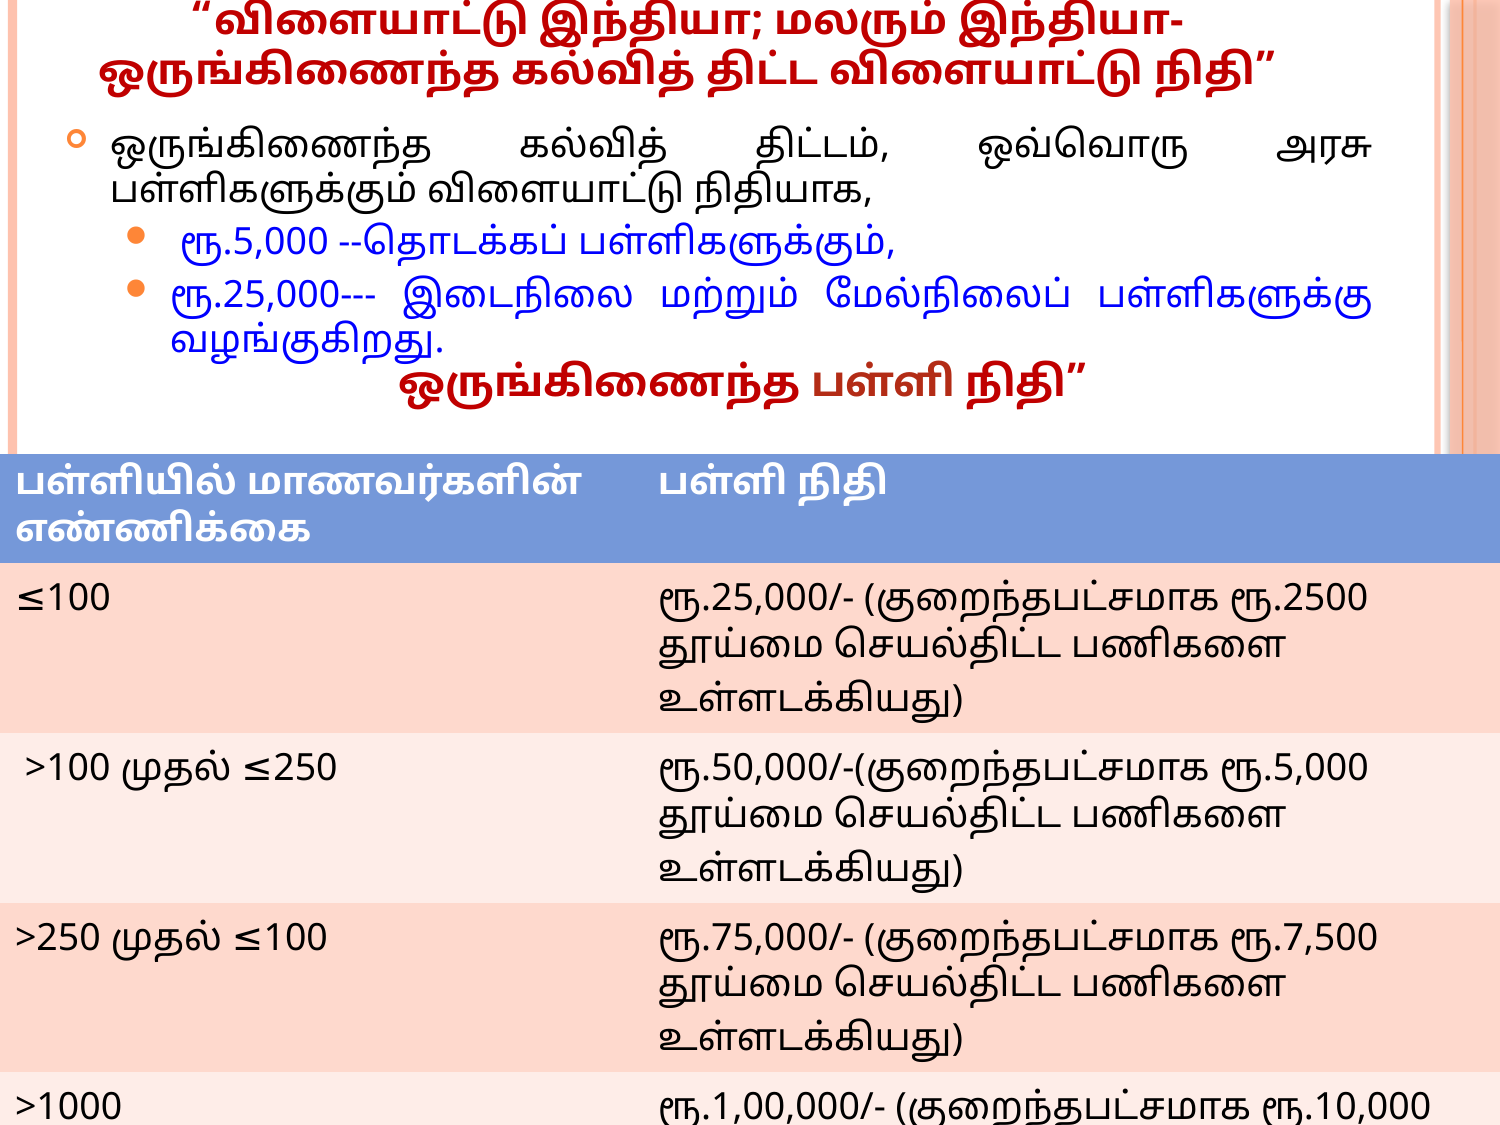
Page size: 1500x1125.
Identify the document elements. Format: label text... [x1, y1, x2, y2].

table_cell ரூ.25,000/- (குறைந்தபட்சமாக ரூ.2500 தூய்மை செயல்திட்ட பணிகளை உள்ளடக்கியது) [643, 563, 1500, 733]
table_cell >100 முதல் ≤250 [0, 733, 643, 903]
table_cell >250 முதல் ≤100 [0, 903, 643, 1072]
table_cell ≤100 [0, 563, 643, 733]
title “விளையாட்டு இந்தியா; மலரும் இந்தியா- ஒருங்கிணைந்த கல்வித் திட்ட விளையாட்டு நிதி” [75, 37, 1300, 112]
table_header பள்ளி நிதி [643, 454, 1500, 563]
list ஒருங்கிணைந்த கல்வித் திட்டம், ஒவ்வொரு அரசு பள்ளிகளுக்கும் விளையாட்டு நிதியாக, ரூ.5,000 --தொடக்கப் பள்ளிகளுக்கும், ரூ.25,000--- இடைநிலை மற்றும் மேல்நிலைப் பள்ளிகளுக்கு வழங்குகிறது. [50, 112, 1388, 400]
table_header பள்ளியில் மாணவர்களின் எண்ணிக்கை [0, 454, 643, 563]
table_cell ரூ.75,000/- (குறைந்தபட்சமாக ரூ.7,500 தூய்மை செயல்திட்ட பணிகளை உள்ளடக்கியது) [643, 903, 1500, 1072]
table_cell ரூ.50,000/-(குறைந்தபட்சமாக ரூ.5,000 தூய்மை செயல்திட்ட பணிகளை உள்ளடக்கியது) [643, 733, 1500, 903]
table_cell ரூ.1,00,000/- (குறைந்தபட்சமாக ரூ.10,000 தூய்மை செயல்திட்ட பணிகளை உள்ளடக்கியது [643, 1072, 1500, 1125]
table_cell >1000 [0, 1072, 643, 1125]
text_box ஒருங்கிணைந்த பள்ளி நிதி” [125, 374, 1350, 463]
